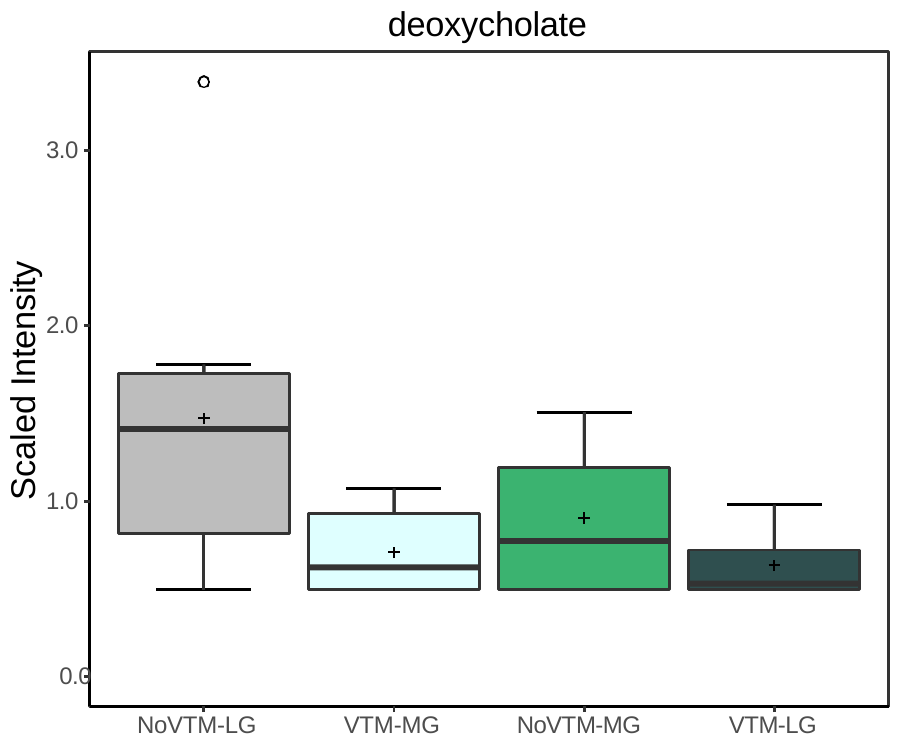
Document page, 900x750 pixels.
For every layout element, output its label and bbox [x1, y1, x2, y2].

text_box [385, 0, 593, 44]
text_box [83, 50, 891, 738]
text_box [1, 256, 82, 515]
slide_number [134, 713, 290, 750]
text_box [44, 132, 82, 164]
footer [57, 661, 95, 750]
